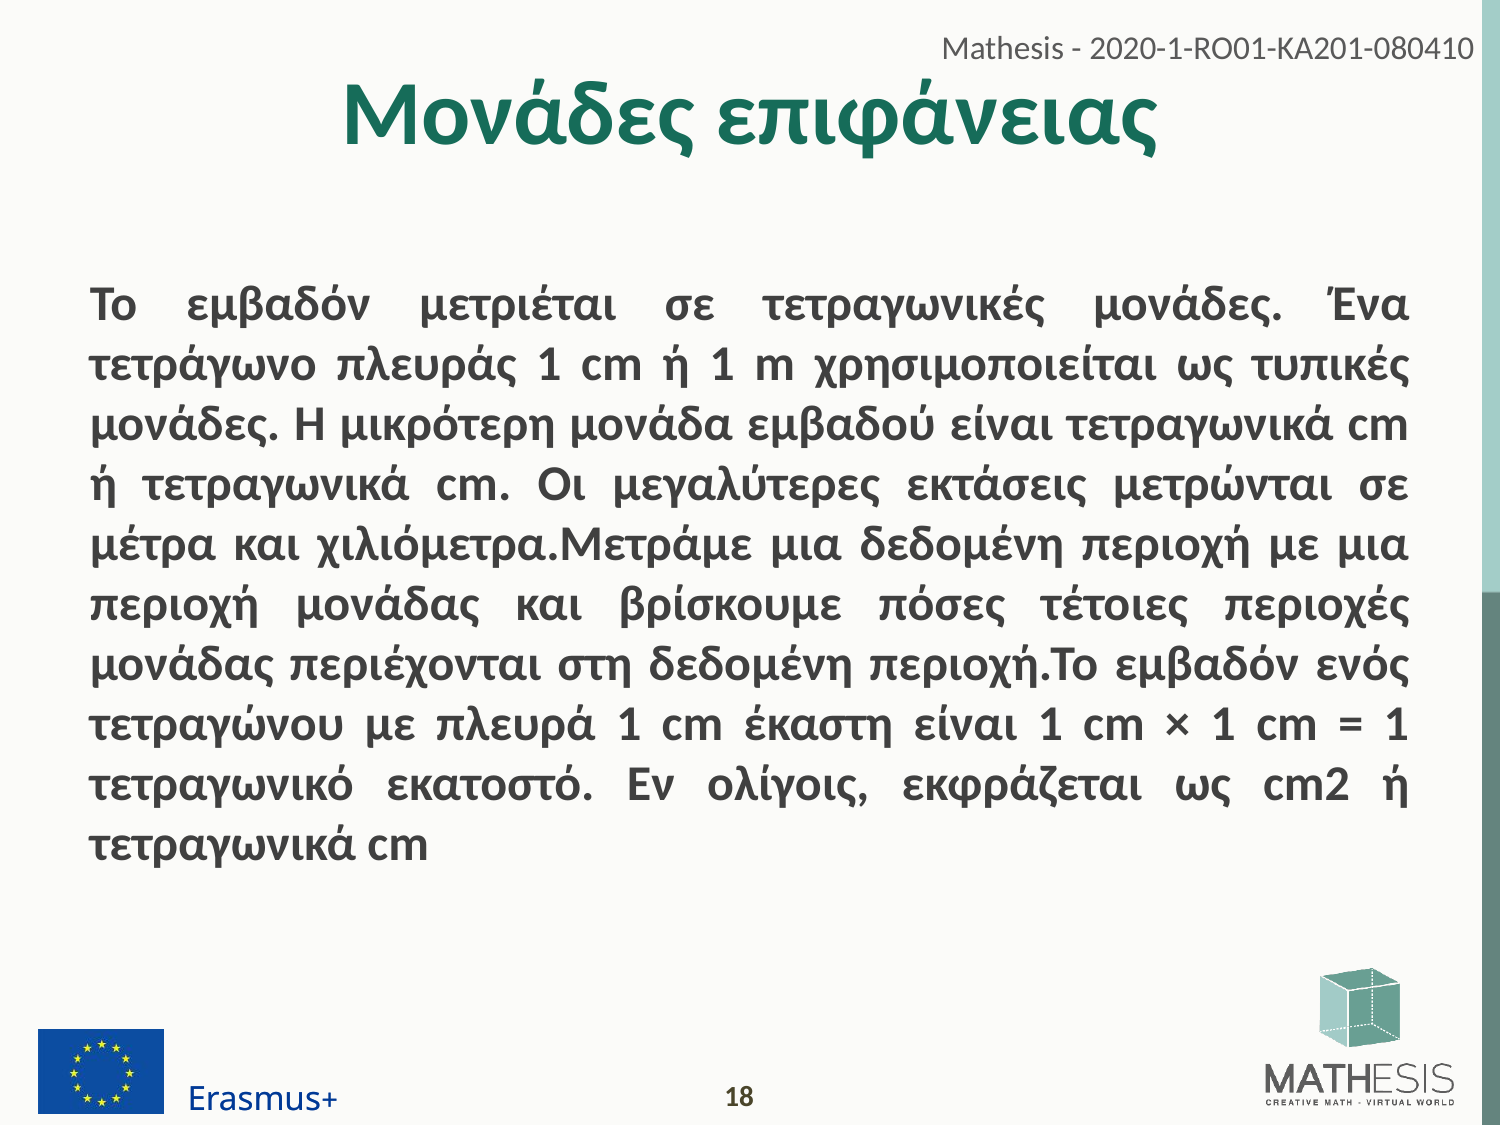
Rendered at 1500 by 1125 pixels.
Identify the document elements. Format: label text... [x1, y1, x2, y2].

picture [38, 1029, 164, 1114]
title Μονάδες επιφάνειας [75, 45, 1425, 233]
list Το εμβαδόν μετριέται σε τετραγωνικές μονάδες. Ένα τετράγωνο πλευράς 1 cm ή 1 m χρησιμοποιείται ως τυπικές μονάδες. Η μικρότερη μονάδα εμβαδού είναι τετραγωνικά cm ή τετραγωνικά cm. Οι μεγαλύτερες εκτάσεις μετρώνται σε μέτρα και χιλιόμετρα.Μετράμε μια δεδομένη περιοχή με μια περιοχή μονάδας και βρίσκουμε πόσες τέτοιες περιοχές μονάδας περιέχονται στη δεδομένη περιοχή.Το εμβαδόν ενός τετραγώνου με πλευρά 1 cm έκαστη είναι 1 cm × 1 cm = 1 τετραγωνικό εκατοστό. Εν ολίγοις, εκφράζεται ως cm2 ή τετραγωνικά cm [75, 262, 1425, 1005]
